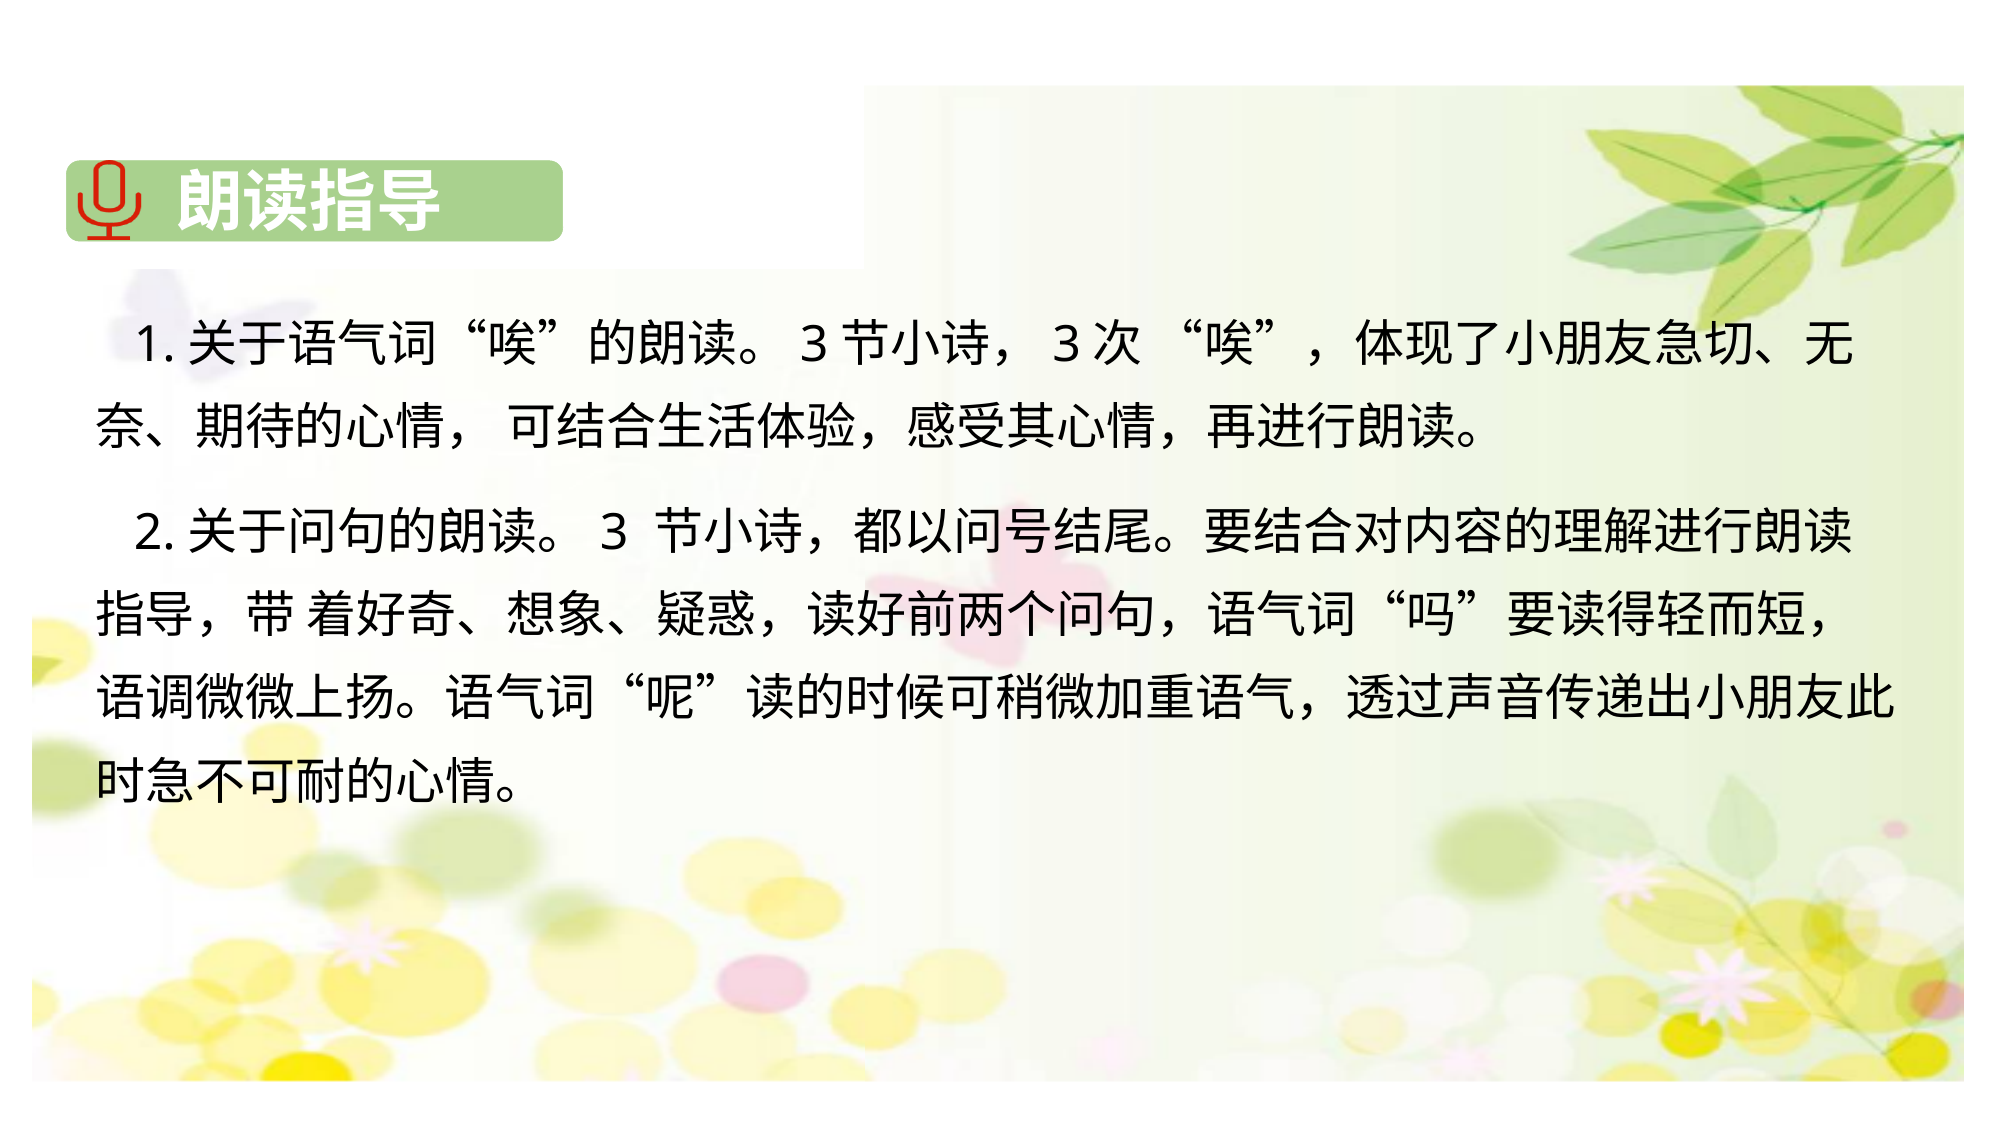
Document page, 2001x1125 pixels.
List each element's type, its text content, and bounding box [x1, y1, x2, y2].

picture [32, 84, 1964, 1093]
picture [56, 160, 162, 240]
text_box 朗读指导 [161, 151, 578, 247]
